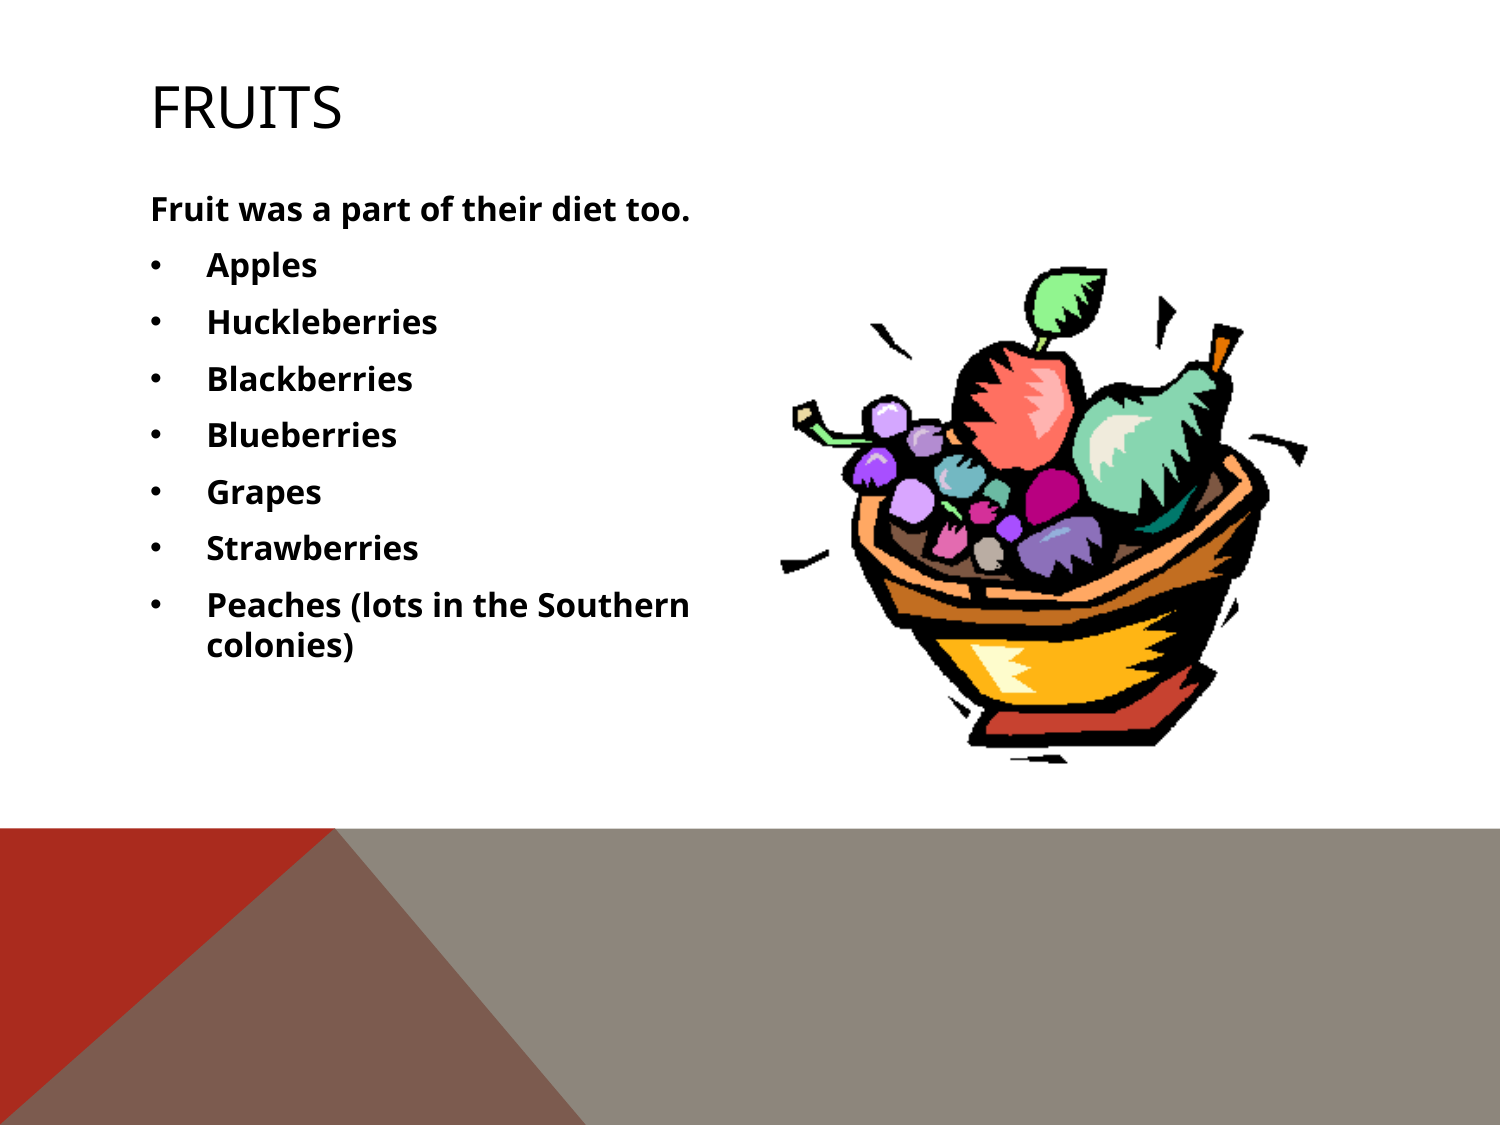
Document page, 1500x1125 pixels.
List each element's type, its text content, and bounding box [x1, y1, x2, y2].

title Fruits [135, 60, 1369, 150]
picture [774, 262, 1313, 770]
list Fruit was a part of their diet too. Apples Huckleberries Blackberries Blueberries Grapes Strawberries Peaches (lots in the Southern colonies) [135, 180, 1369, 768]
